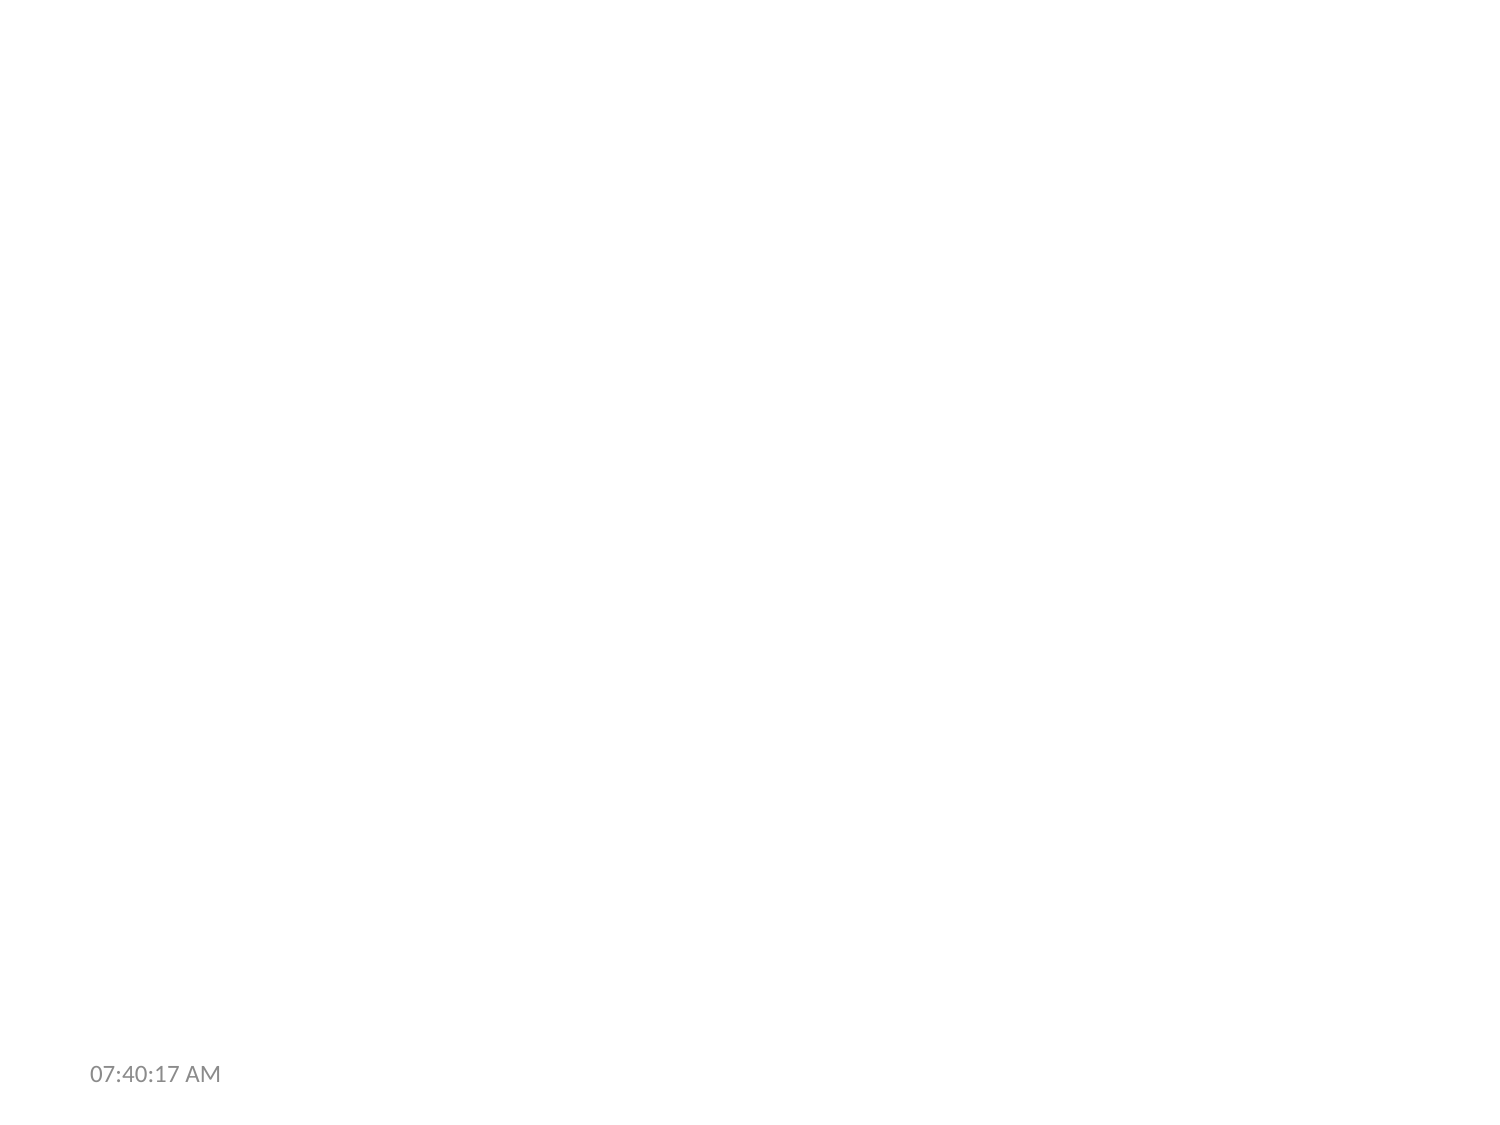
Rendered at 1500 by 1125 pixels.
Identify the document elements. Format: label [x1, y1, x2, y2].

slide_number [75, 1042, 425, 1103]
